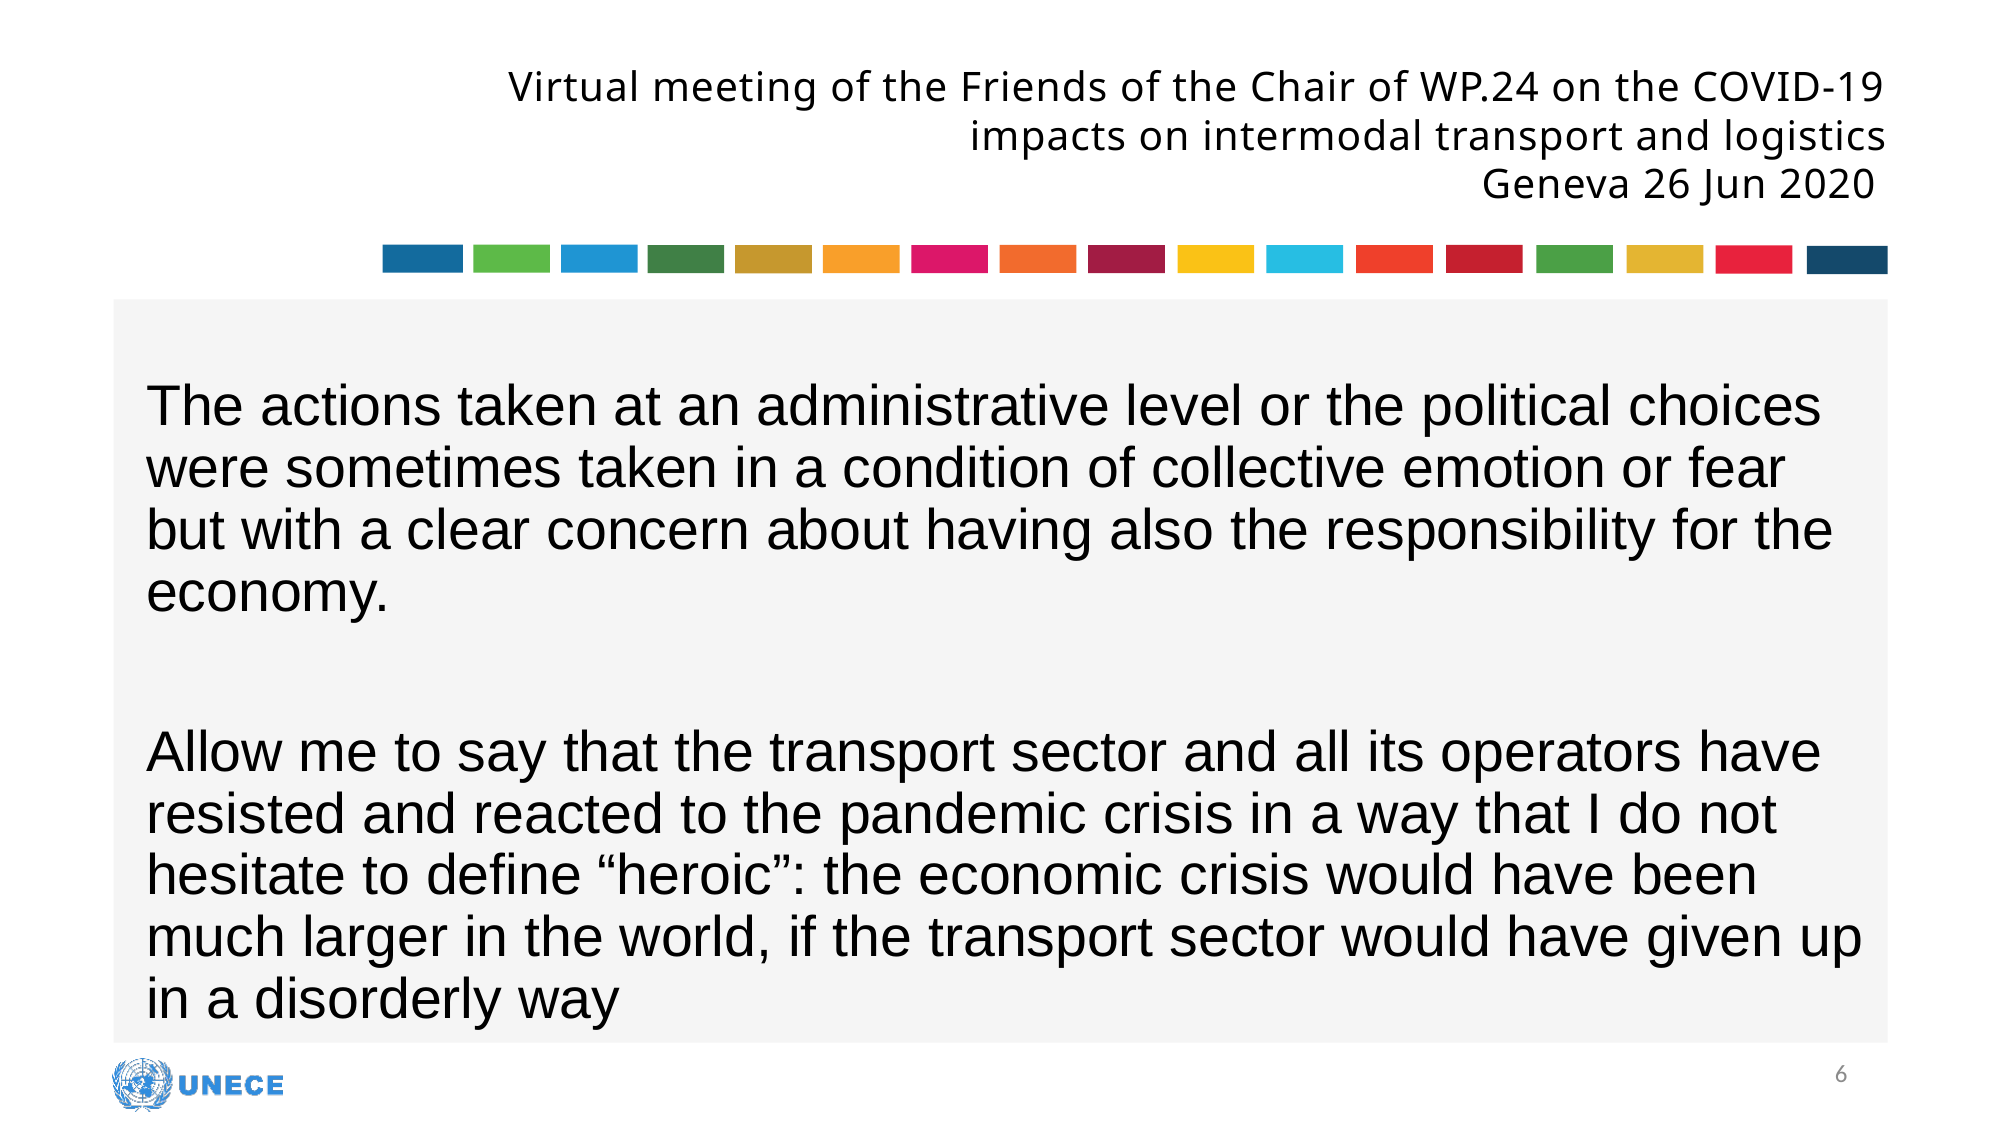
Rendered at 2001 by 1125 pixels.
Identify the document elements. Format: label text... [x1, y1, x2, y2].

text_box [382, 231, 1888, 286]
picture [108, 1057, 286, 1113]
list The actions taken at an administrative level or the political choices were sometimes taken in a condition of collective emotion or fear but with a clear concern about having also the responsibility for the economy. Allow me to say that the transport sector and all its operators have resisted and reacted to the pandemic crisis in a way that I do not hesitate to define “heroic”: the economic crisis would have been much larger in the world, if the transport sector would have given up in a disorderly way [113, 299, 1888, 1043]
text_box Virtual meeting of the Friends of the Chair of WP.24 on the COVID-19 impacts on intermodal transport and logistics Geneva 26 Jun 2020 [457, 52, 1903, 216]
slide_number 6 [1412, 1042, 1863, 1103]
